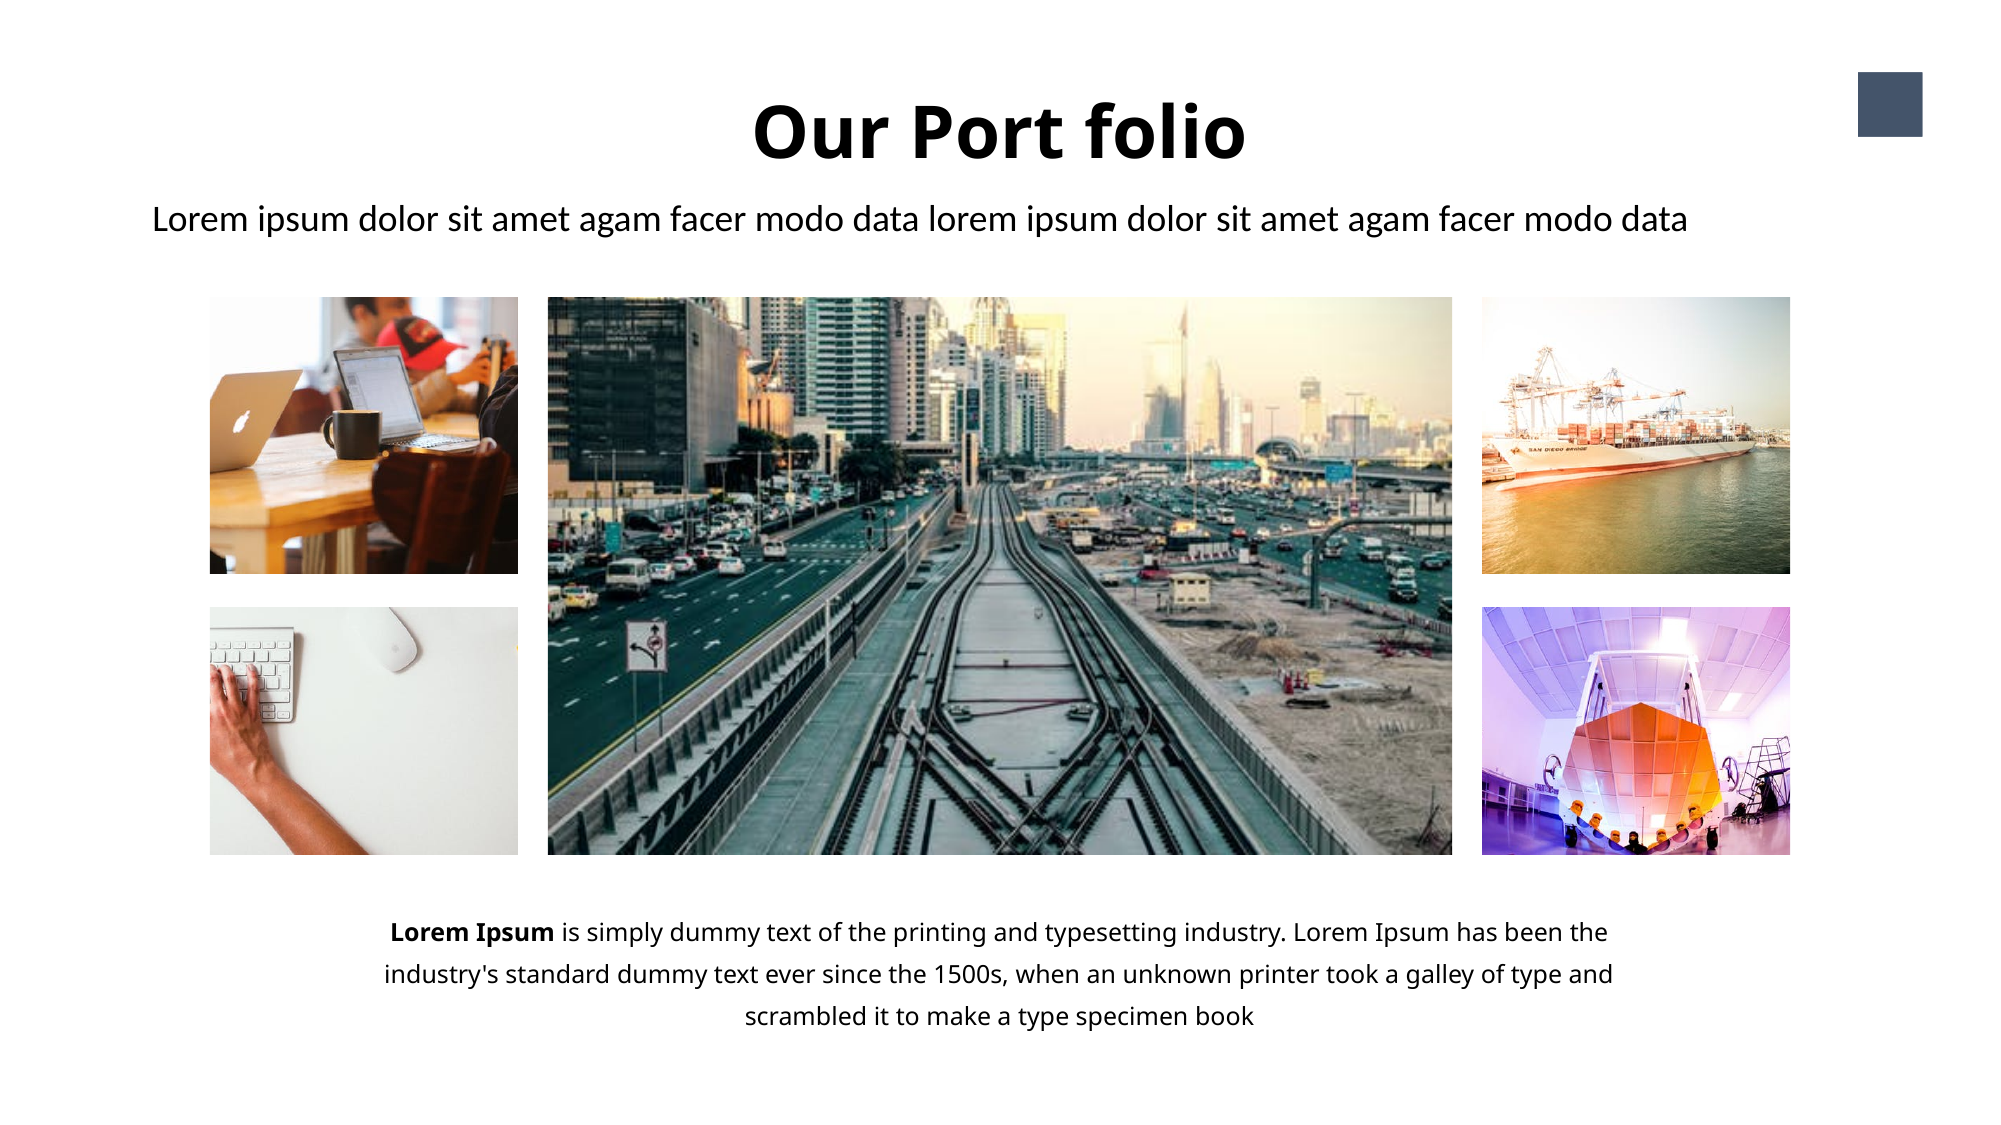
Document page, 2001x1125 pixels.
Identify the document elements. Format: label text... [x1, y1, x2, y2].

title Our Port folio [137, 78, 1863, 186]
picture [547, 297, 1453, 855]
picture [209, 297, 518, 574]
picture [209, 607, 518, 855]
text_box [1857, 71, 1924, 78]
picture [1482, 297, 1791, 574]
slide_number 6 [1863, 78, 1927, 130]
text_box [1863, 130, 1924, 138]
text_box Lorem Ipsum is simply dummy text of the printing and typesetting industry. Lorem Ipsum has been the industry's standard dummy text ever since the 1500s, when an unknown printer took a galley of type and scrambled it to make a type specimen book [331, 897, 1669, 1038]
subtitle Lorem ipsum dolor sit amet agam facer modo data lorem ipsum dolor sit amet agam facer modo data [137, 186, 1863, 227]
picture [1482, 607, 1791, 855]
